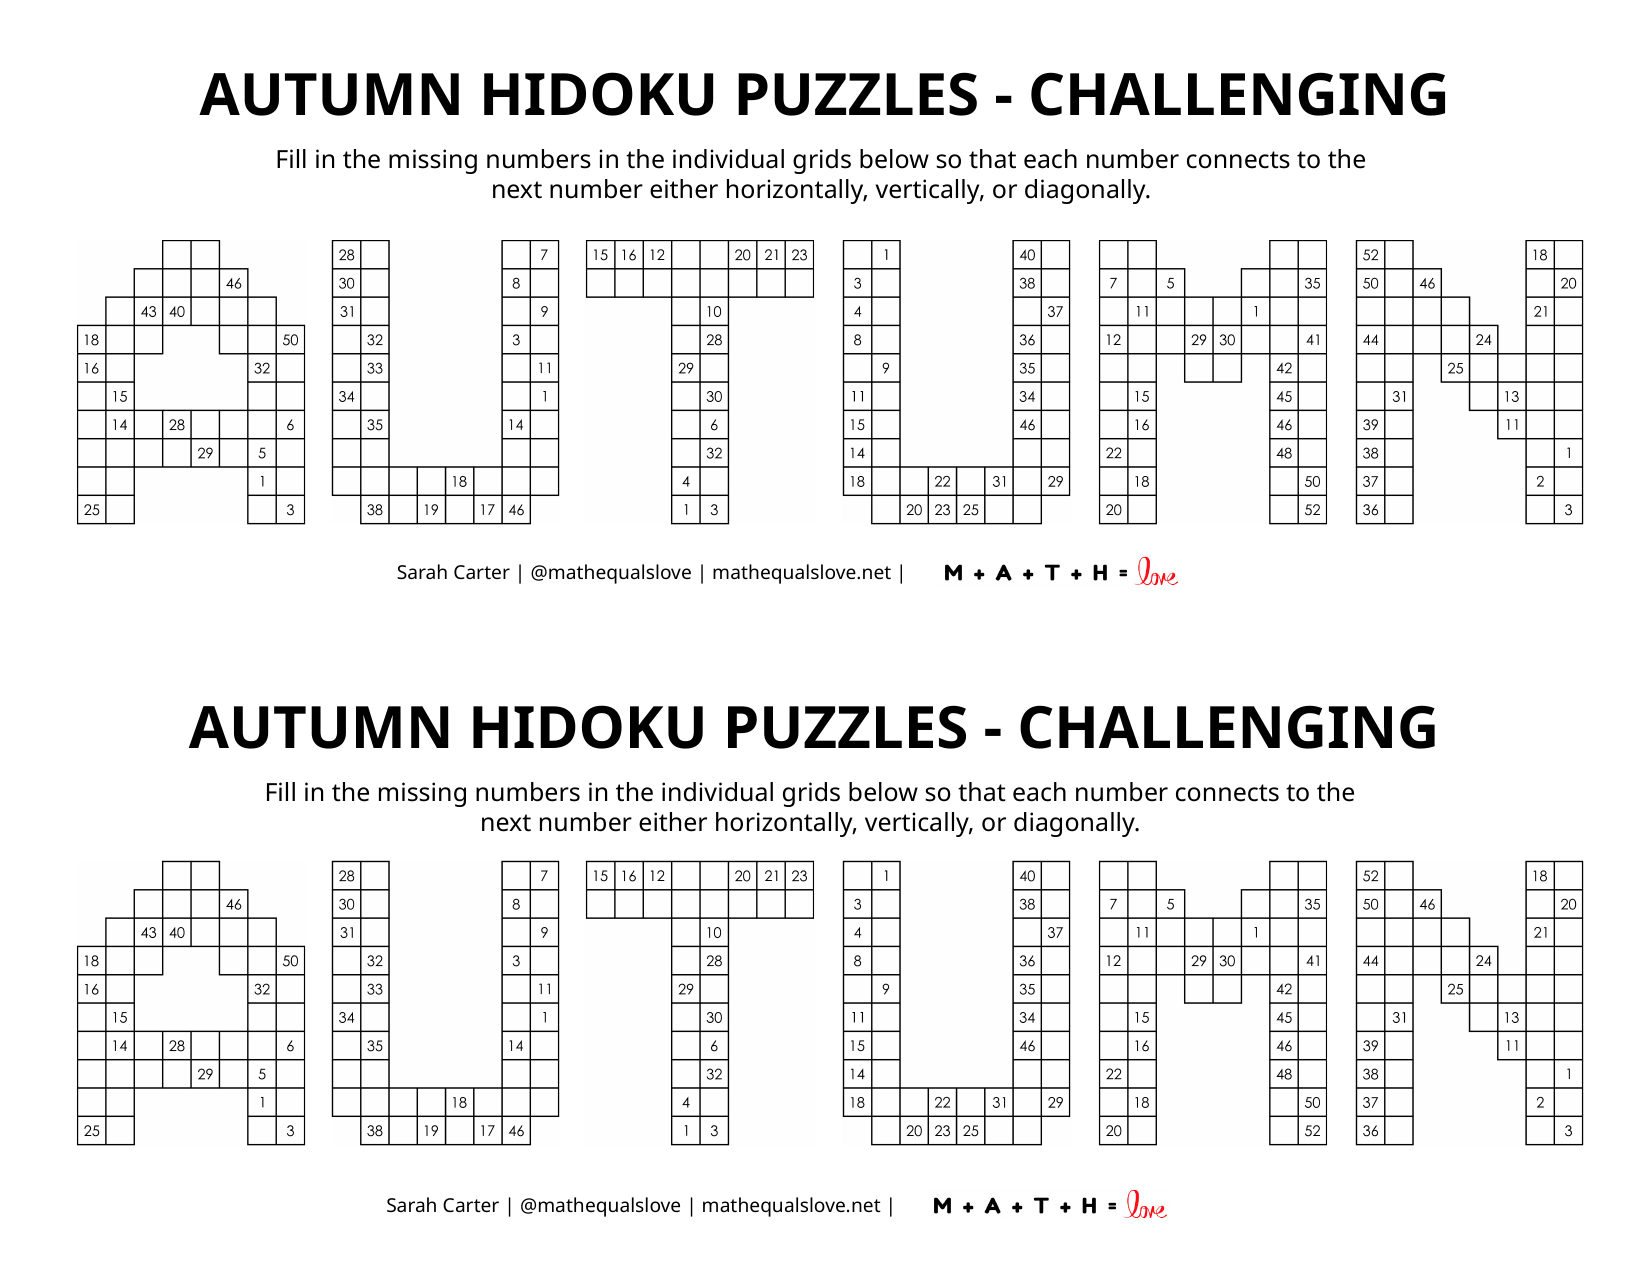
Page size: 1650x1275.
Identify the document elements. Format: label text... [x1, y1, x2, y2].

text_box AUTUMN HIDOKU PUZZLES - CHALLENGING [66, 683, 1563, 768]
picture [1354, 859, 1585, 1146]
text_box Sarah Carter | @mathequalslove | mathequalslove.net | [382, 553, 1217, 592]
picture [76, 859, 306, 1146]
picture [924, 1187, 1173, 1222]
picture [1098, 859, 1328, 1146]
picture [330, 239, 561, 526]
text_box Fill in the missing numbers in the individual grids below so that each number connects to the next number either horizontally, vertically, or diagonally. [0, 768, 1640, 844]
picture [841, 239, 1072, 526]
picture [841, 859, 1072, 1146]
picture [1098, 239, 1328, 526]
picture [76, 239, 306, 526]
picture [1354, 239, 1585, 526]
picture [585, 859, 815, 1146]
text_box Sarah Carter | @mathequalslove | mathequalslove.net | [371, 1186, 1206, 1225]
picture [330, 859, 561, 1146]
picture [935, 554, 1184, 589]
text_box Fill in the missing numbers in the individual grids below so that each number connects to the next number either horizontally, vertically, or diagonally. [0, 135, 1650, 211]
picture [585, 239, 815, 526]
text_box AUTUMN HIDOKU PUZZLES - CHALLENGING [76, 50, 1574, 135]
